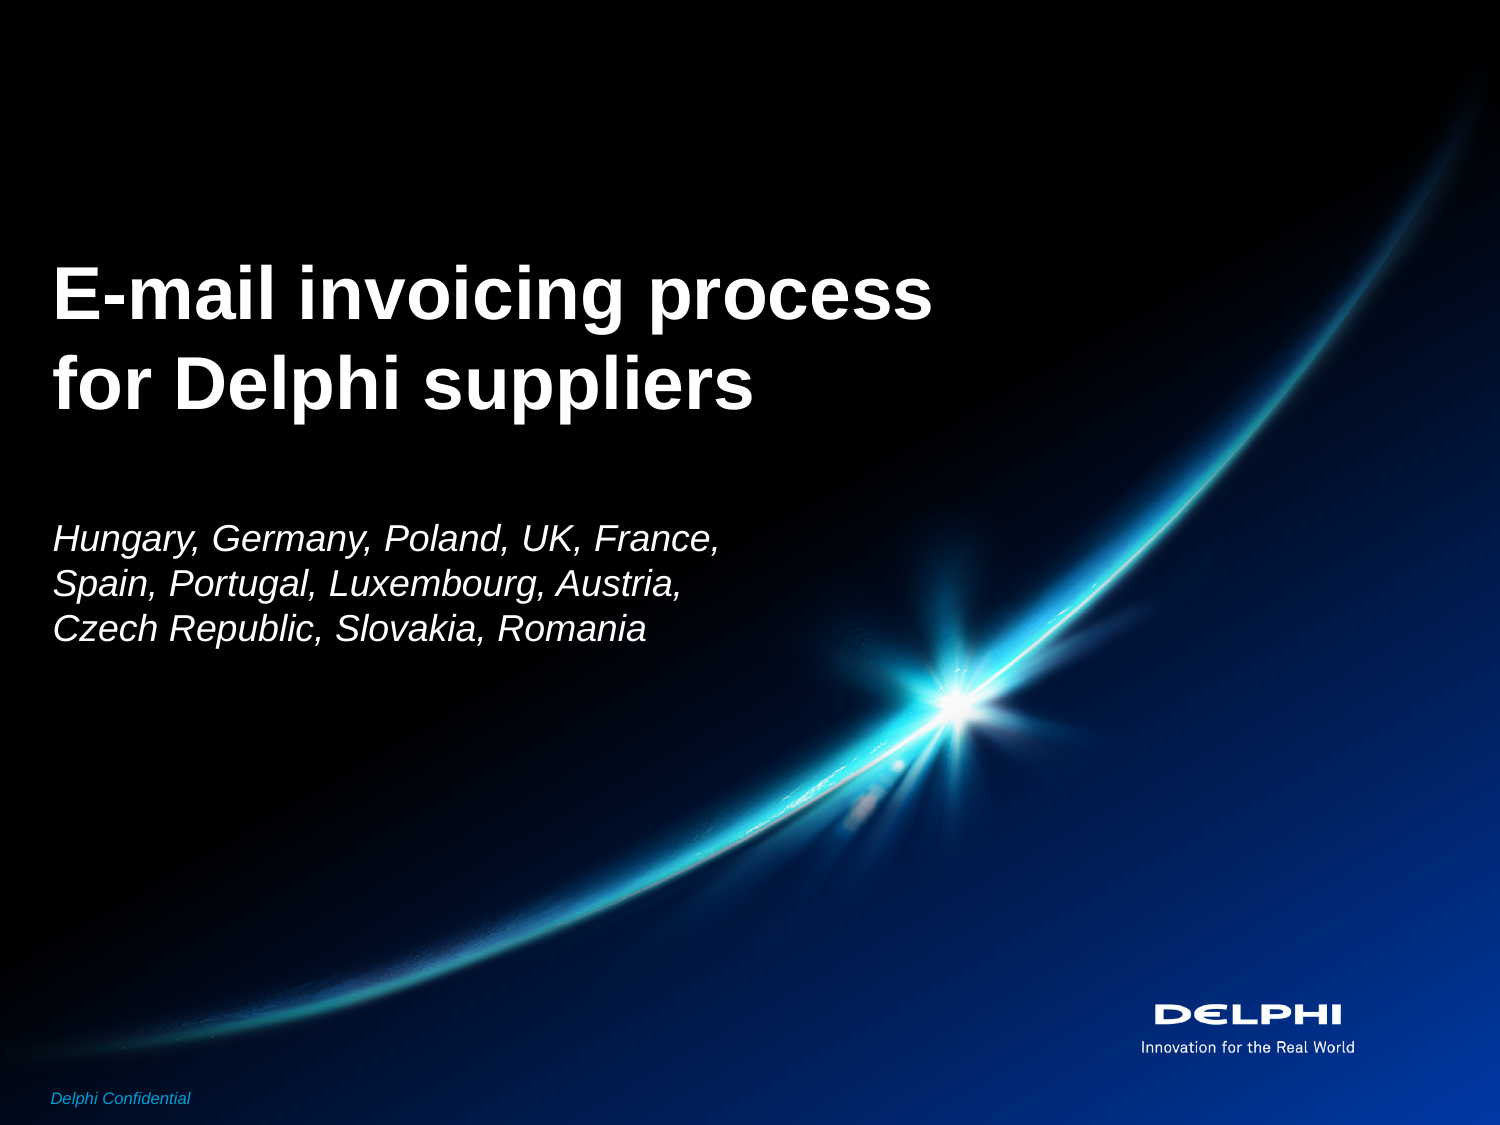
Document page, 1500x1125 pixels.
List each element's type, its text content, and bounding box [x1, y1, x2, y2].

picture [106, 1095, 114, 1101]
title E-mail invoicing process for Delphi suppliers Hungary, Germany, Poland, UK, France, Spain, Portugal, Luxembourg, Austria, Czech Republic, Slovakia, Romania [37, 137, 1500, 657]
picture [1, 43, 1500, 1104]
